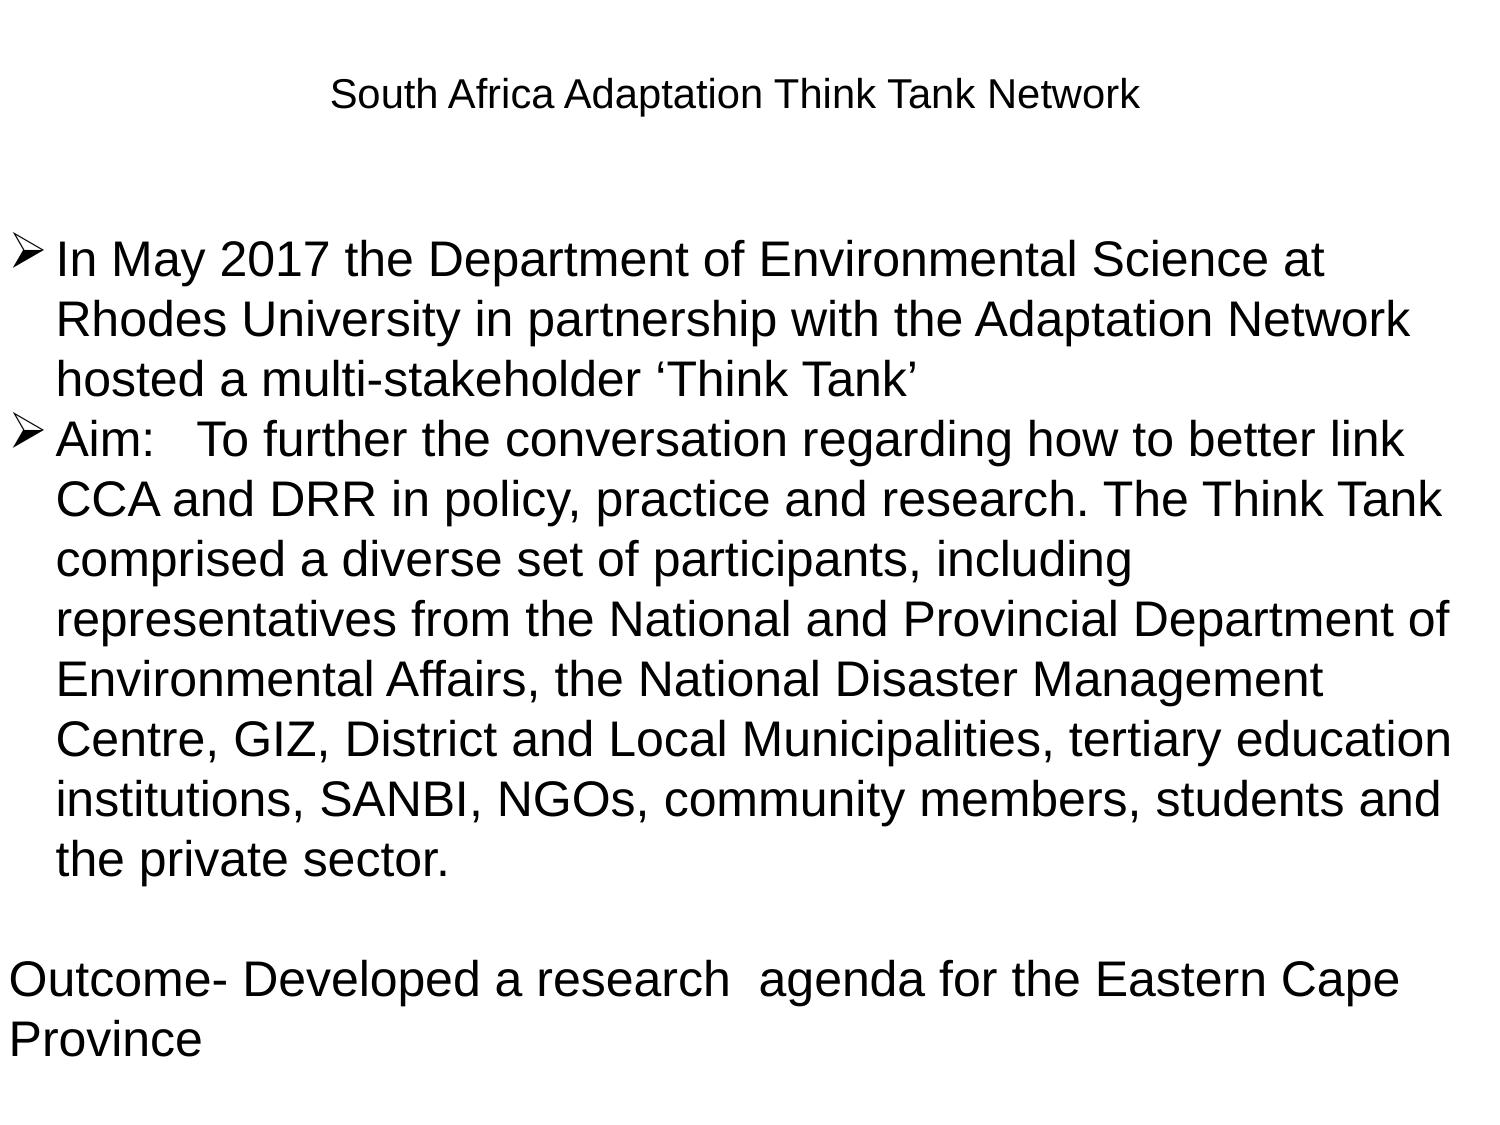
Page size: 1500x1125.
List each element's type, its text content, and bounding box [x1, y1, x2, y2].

text_box In May 2017 the Department of Environmental Science at Rhodes University in partnership with the Adaptation Network hosted a multi-stakeholder ‘Think Tank’ Aim: To further the conversation regarding how to better link CCA and DRR in policy, practice and research. The Think Tank comprised a diverse set of participants, including representatives from the National and Provincial Department of Environmental Affairs, the National Disaster Management Centre, GIZ, District and Local Municipalities, tertiary education institutions, SANBI, NGOs, community members, students and the private sector. Outcome- Developed a research agenda for the Eastern Cape Province [0, 184, 1477, 1074]
title South Africa Adaptation Think Tank Network [0, 0, 1500, 187]
